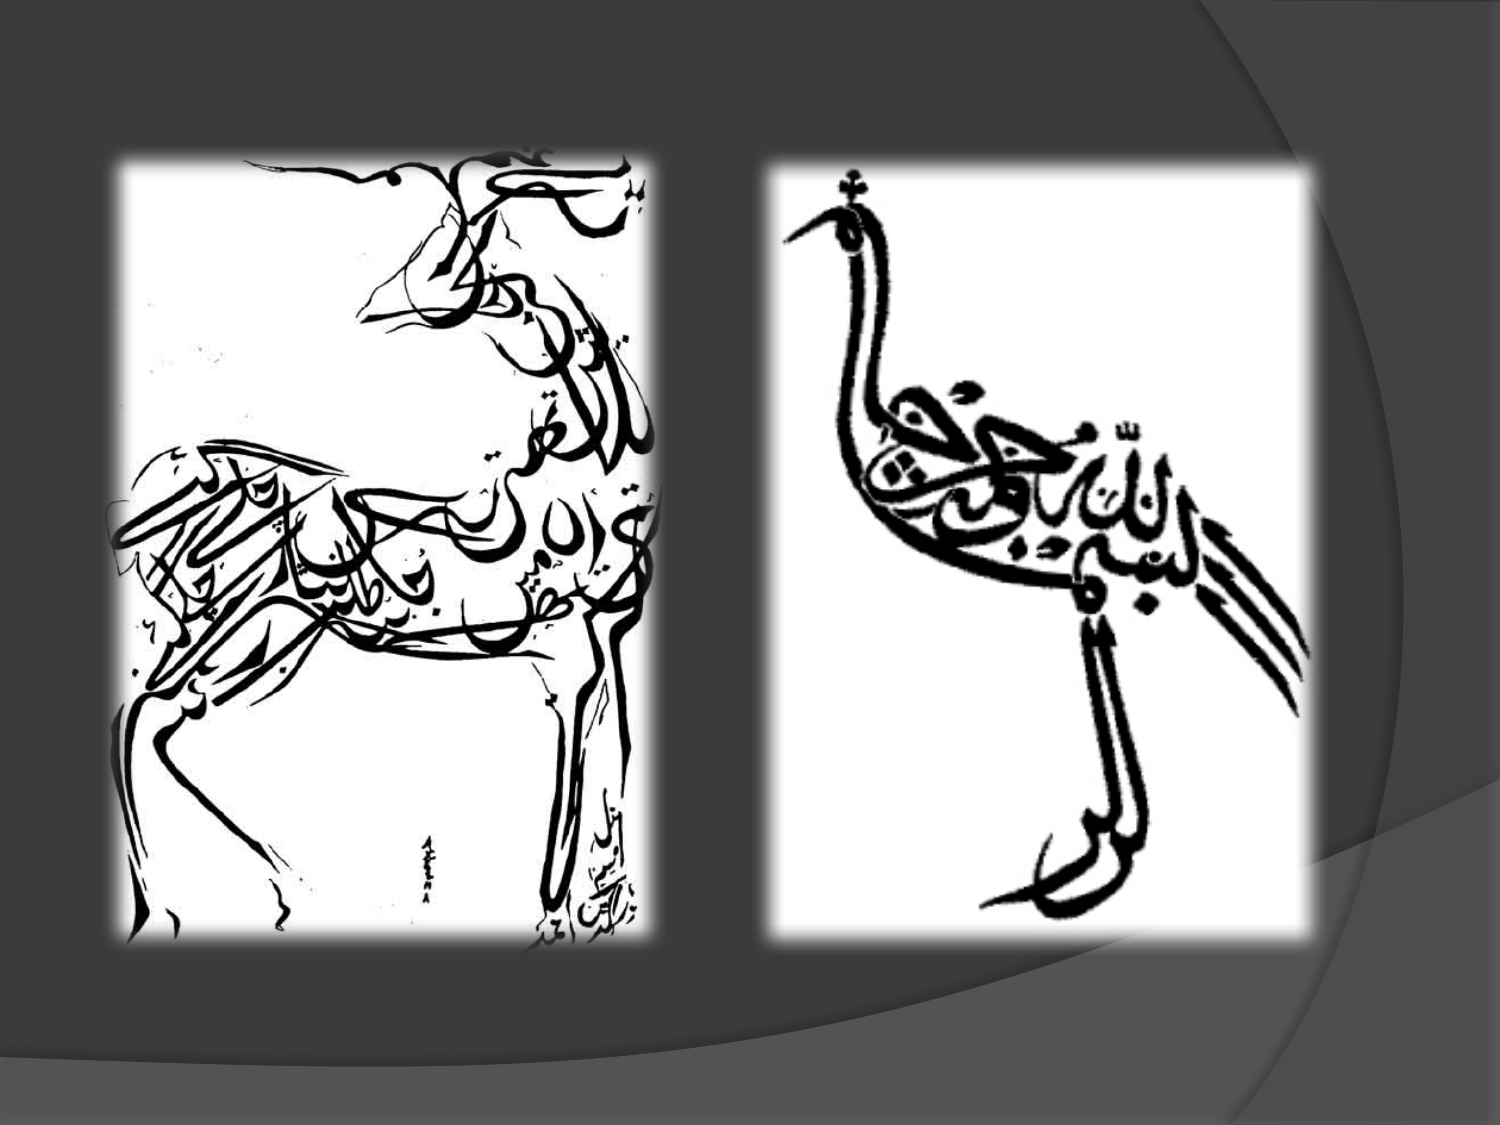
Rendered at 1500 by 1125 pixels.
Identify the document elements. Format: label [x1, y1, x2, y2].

picture [100, 143, 668, 955]
picture [749, 147, 1330, 957]
